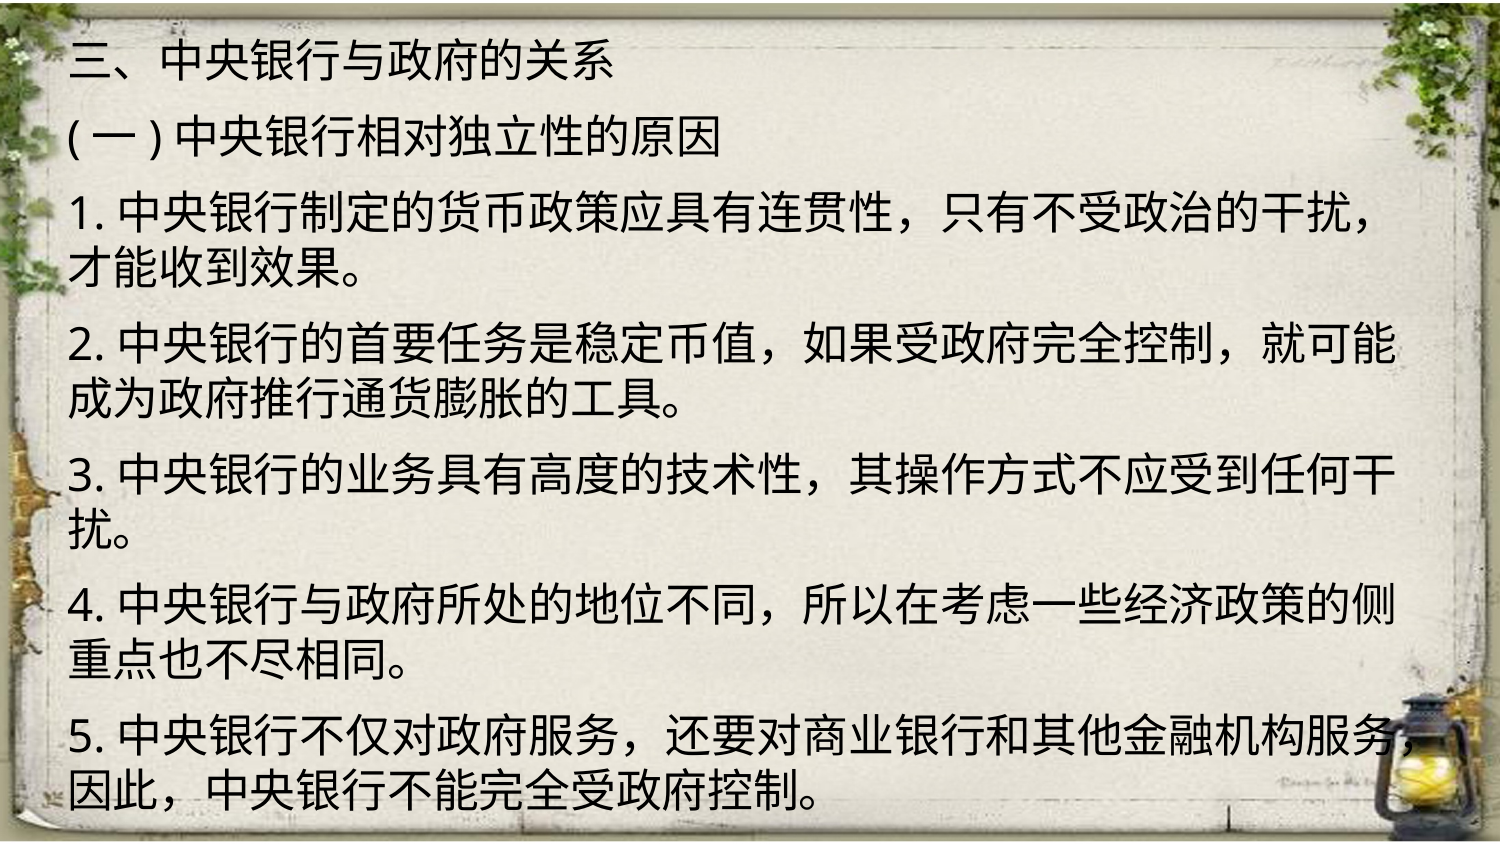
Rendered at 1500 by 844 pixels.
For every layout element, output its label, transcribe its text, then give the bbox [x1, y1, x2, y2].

list 三、中央银行与政府的关系 (一)中央银行相对独立性的原因 1.中央银行制定的货币政策应具有连贯性，只有不受政治的干扰，才能收到效果。 2.中央银行的首要任务是稳定币值，如果受政府完全控制，就可能成为政府推行通货膨胀的工具。 3.中央银行的业务具有高度的技术性，其操作方式不应受到任何干扰。 4.中央银行与政府所处的地位不同，所以在考虑一些经济政策的侧重点也不尽相同。 5.中央银行不仅对政府服务，还要对商业银行和其他金融机构服务，因此，中央银行不能完全受政府控制。 [52, 24, 1448, 733]
picture [0, 0, 1500, 844]
